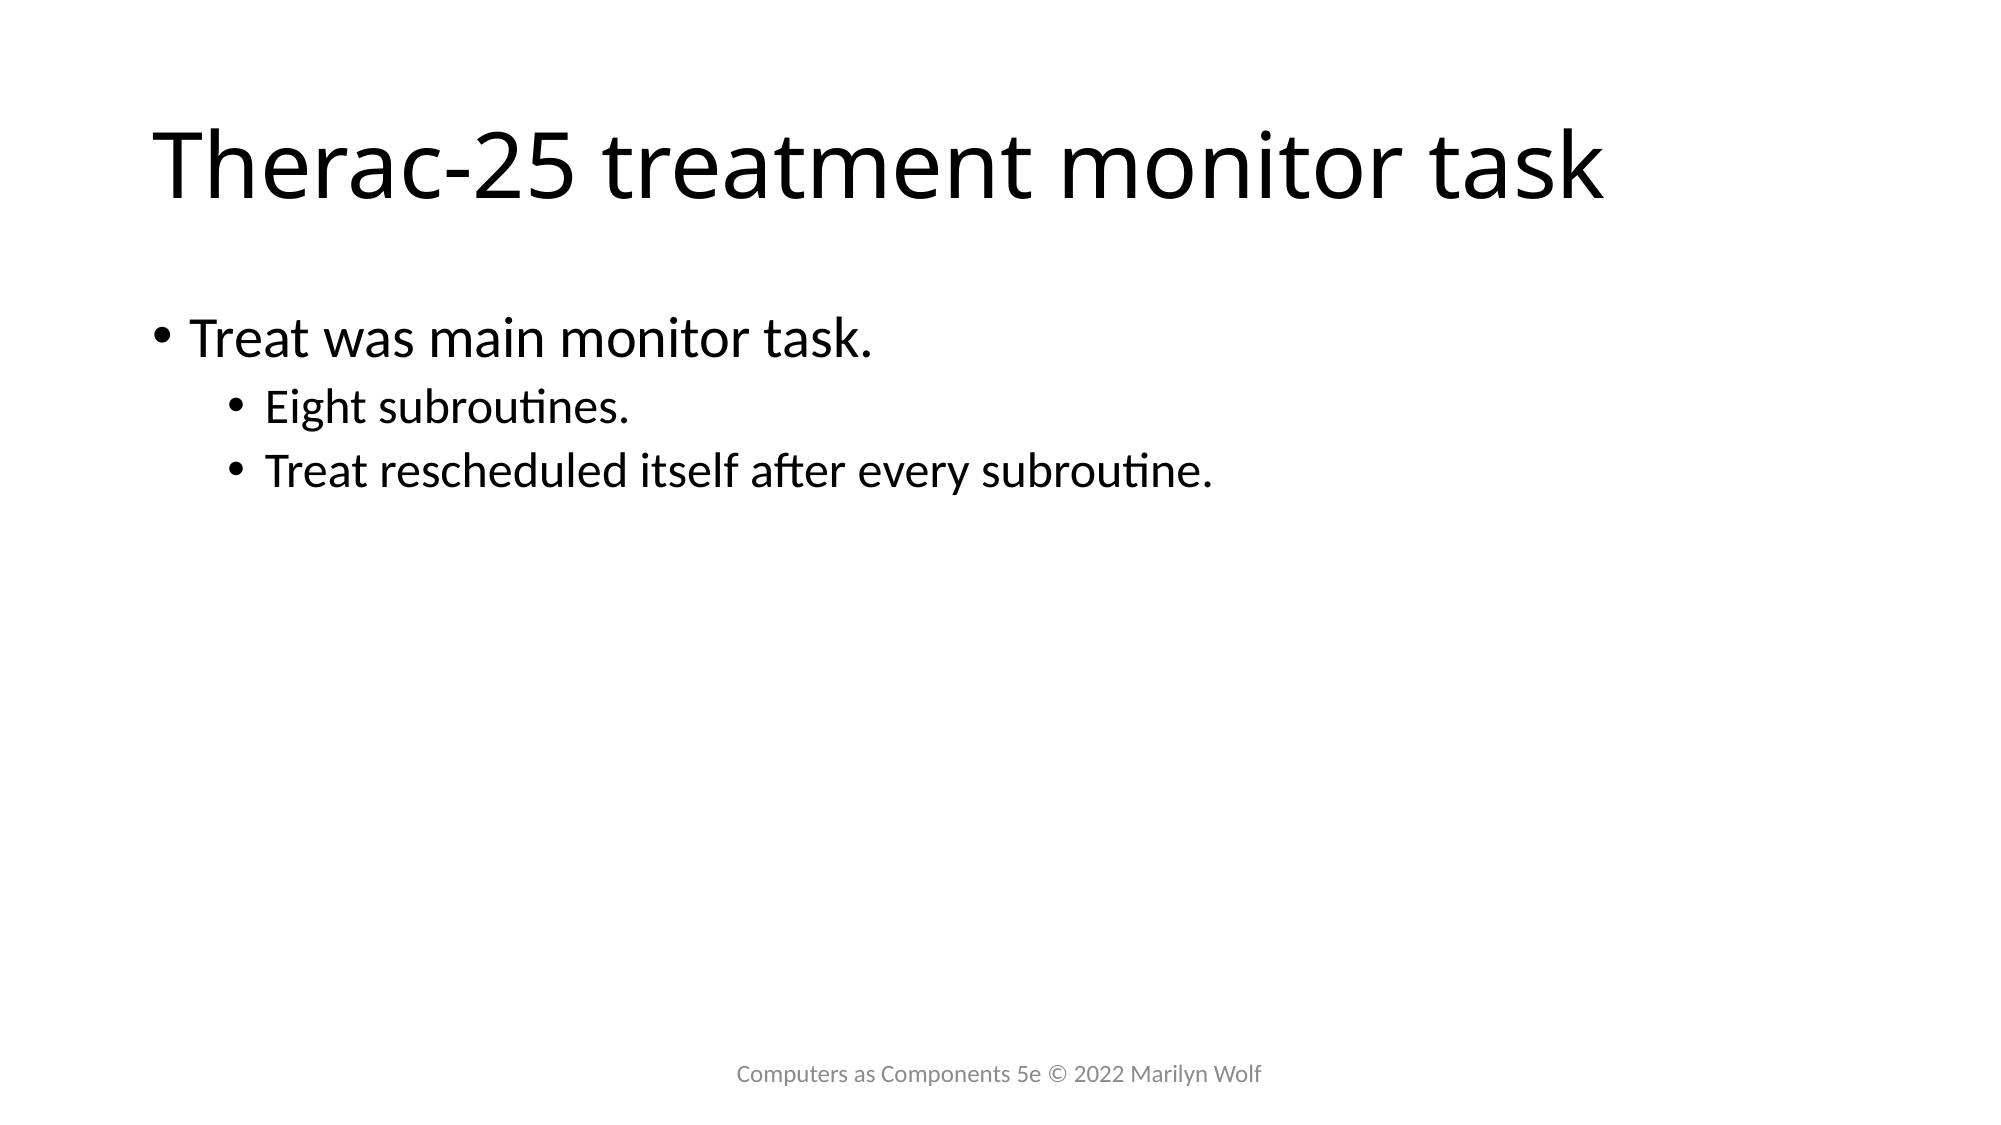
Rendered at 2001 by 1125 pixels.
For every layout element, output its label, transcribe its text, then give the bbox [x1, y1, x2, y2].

list Treat was main monitor task. Eight subroutines. Treat rescheduled itself after every subroutine. [137, 299, 1863, 1014]
title Therac-25 treatment monitor task [137, 59, 1863, 278]
footer Computers as Components 5e © 2022 Marilyn Wolf [662, 1042, 1338, 1103]
